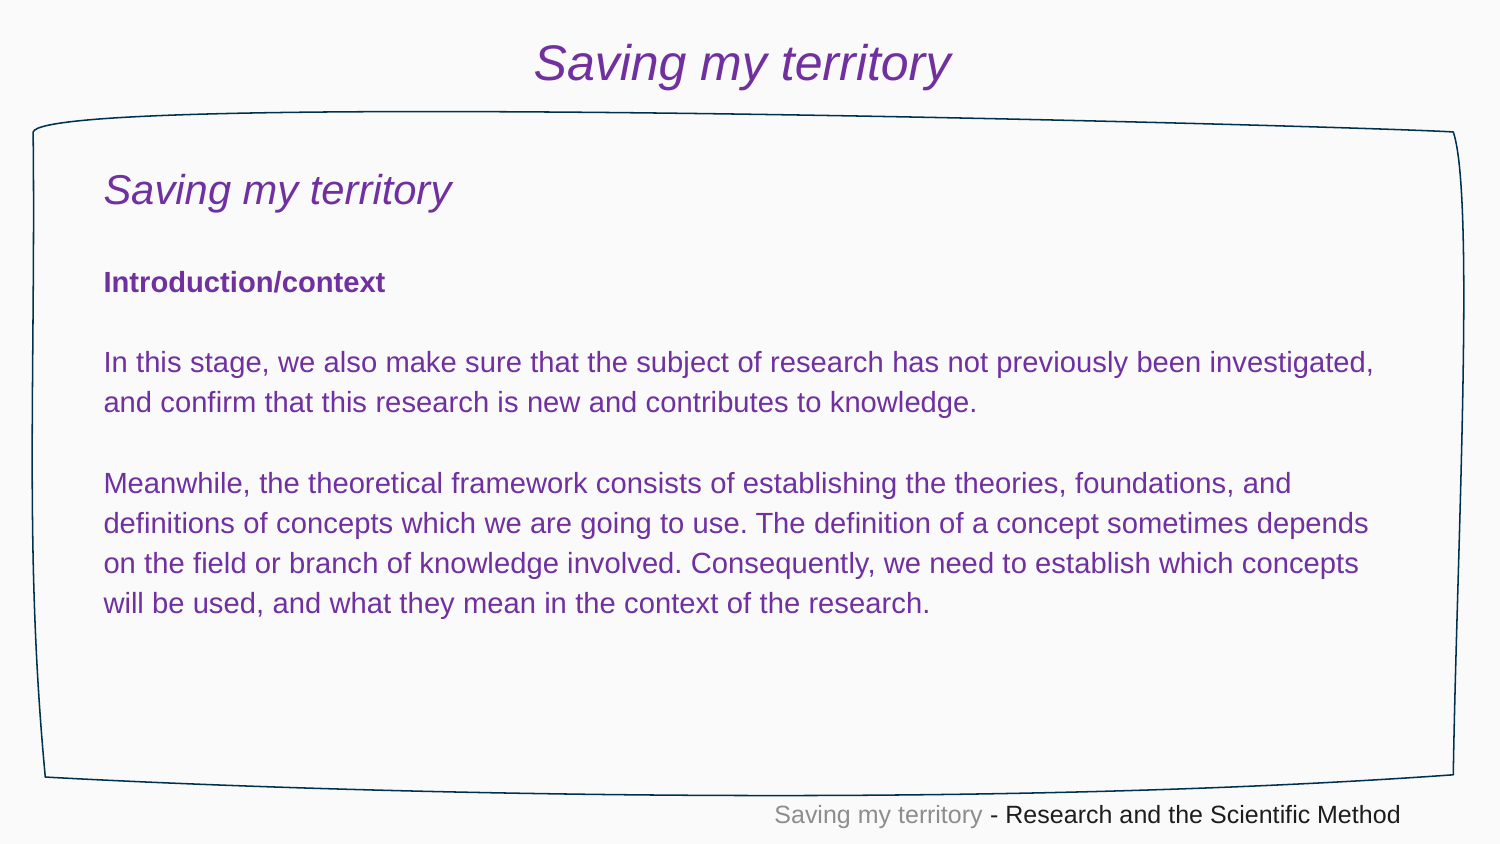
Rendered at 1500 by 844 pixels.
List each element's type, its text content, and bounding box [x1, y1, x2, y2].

text_box Saving my territory [88, 147, 1417, 234]
text_box Saving my territory - Research and the Scientific Method [88, 790, 1417, 844]
list Introduction/context In this stage, we also make sure that the subject of research has not previously been investigated, and confirm that this research is new and contributes to knowledge. Meanwhile, the theoretical framework consists of establishing the theories, foundations, and definitions of concepts which we are going to use. The definition of a concept sometimes depends on the field or branch of knowledge involved. Consequently, we need to establish which concepts will be used, and what they mean in the context of the research. [88, 242, 1417, 747]
text_box [32, 111, 1464, 790]
text_box Saving my territory [0, 20, 1499, 106]
